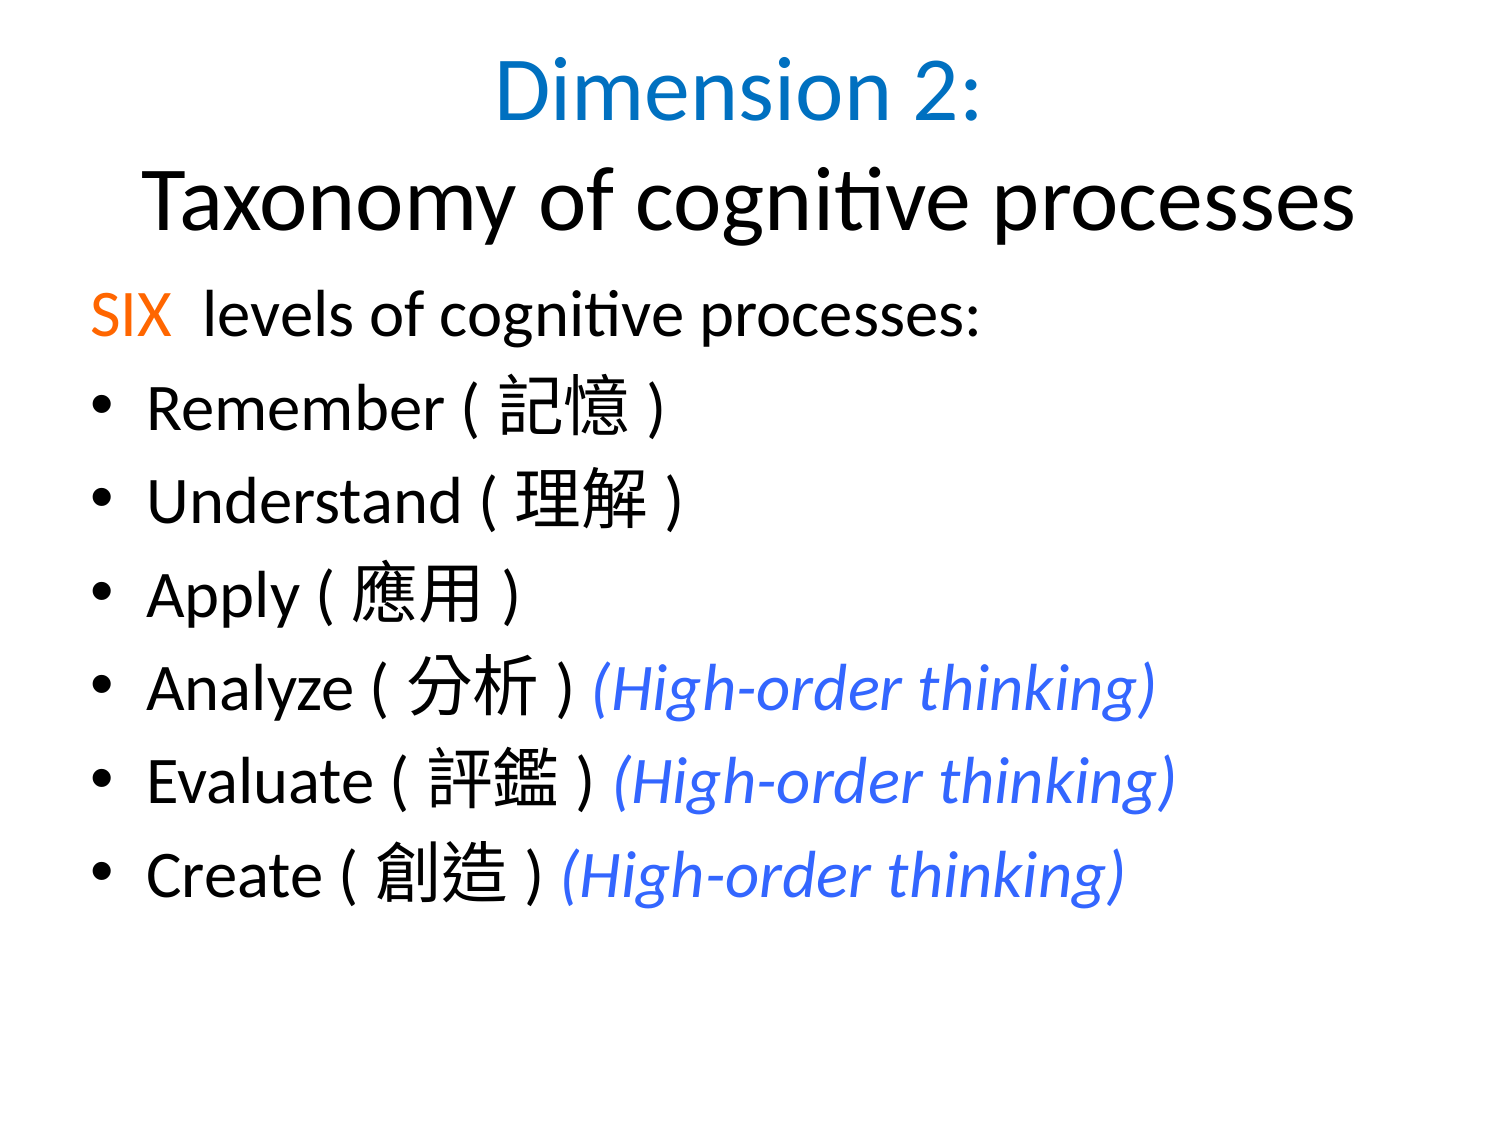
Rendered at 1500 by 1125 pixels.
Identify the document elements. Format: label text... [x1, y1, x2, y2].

list SIX levels of cognitive processes: Remember (記憶) Understand (理解) Apply (應用) Analyze (分析) (High-order thinking) Evaluate (評鑑) (High-order thinking) Create (創造) (High-order thinking) [75, 262, 1425, 1005]
title Dimension 2: Taxonomy of cognitive processes [75, 45, 1425, 233]
